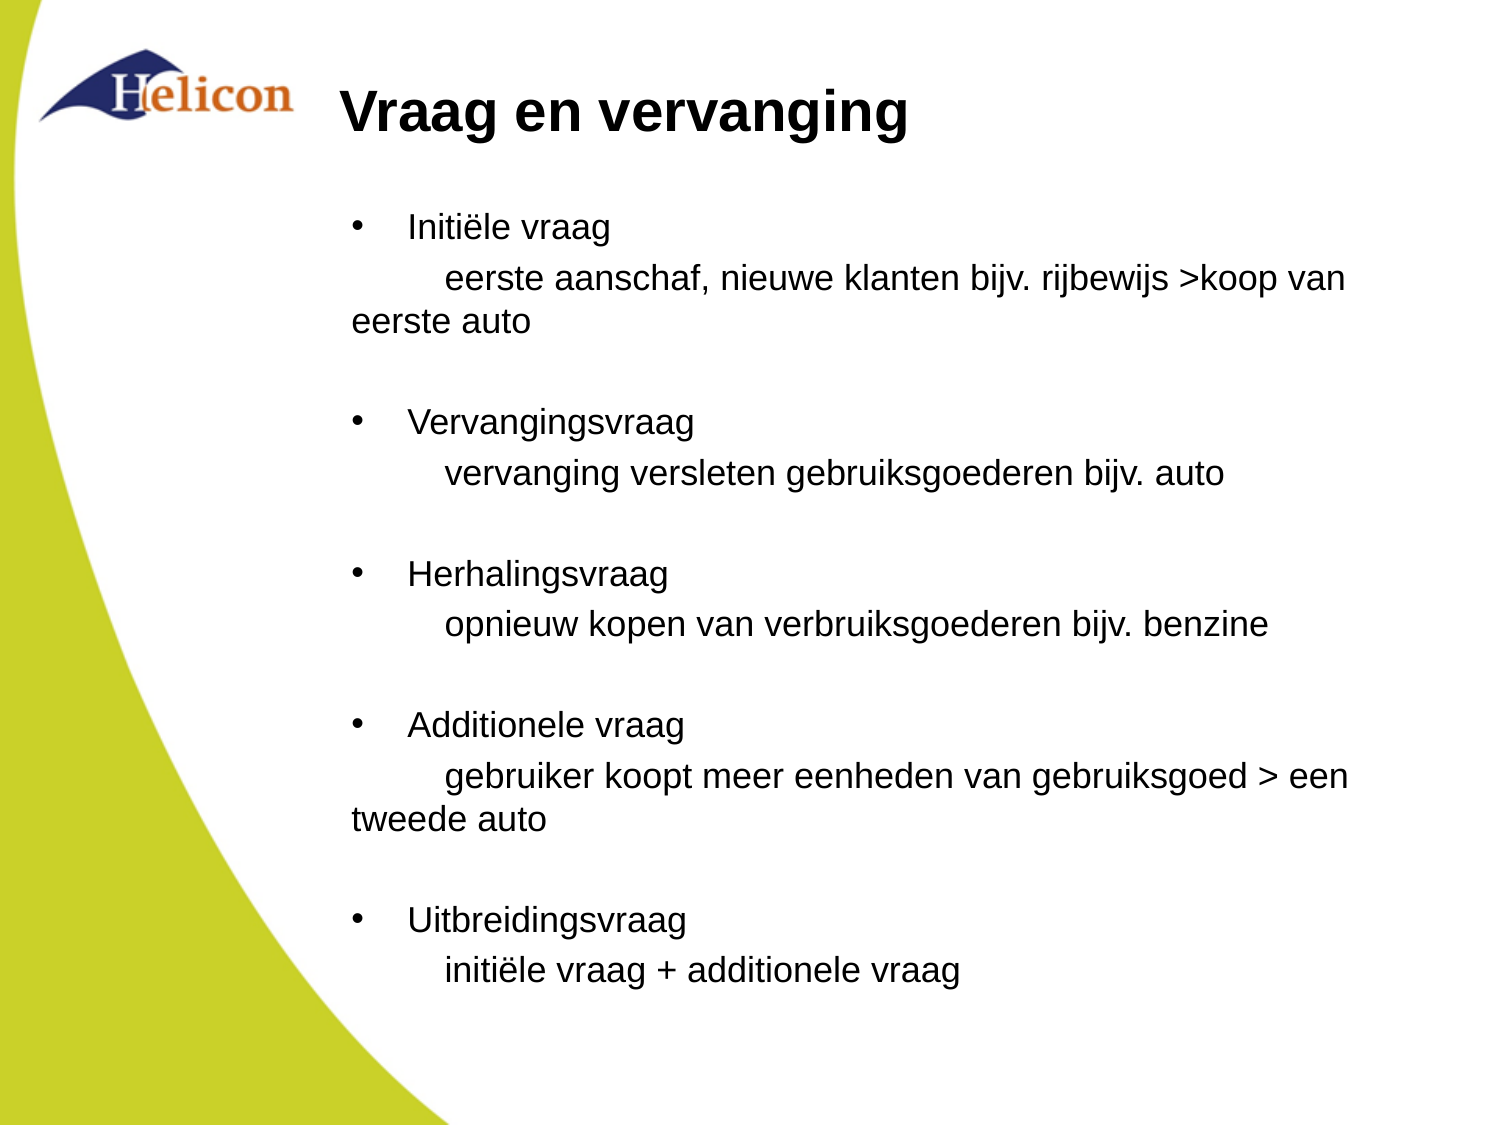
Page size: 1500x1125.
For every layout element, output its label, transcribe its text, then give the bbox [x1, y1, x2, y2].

picture [0, 0, 1500, 1125]
title Vraag en vervanging [324, 54, 1415, 161]
list Initiële vraag eerste aanschaf, nieuwe klanten bijv. rijbewijs >koop van eerste auto Vervangingsvraag vervanging versleten gebruiksgoederen bijv. auto Herhalingsvraag opnieuw kopen van verbruiksgoederen bijv. benzine Additionele vraag gebruiker koopt meer eenheden van gebruiksgoed > een tweede auto Uitbreidingsvraag initiële vraag + additionele vraag [336, 196, 1425, 1005]
